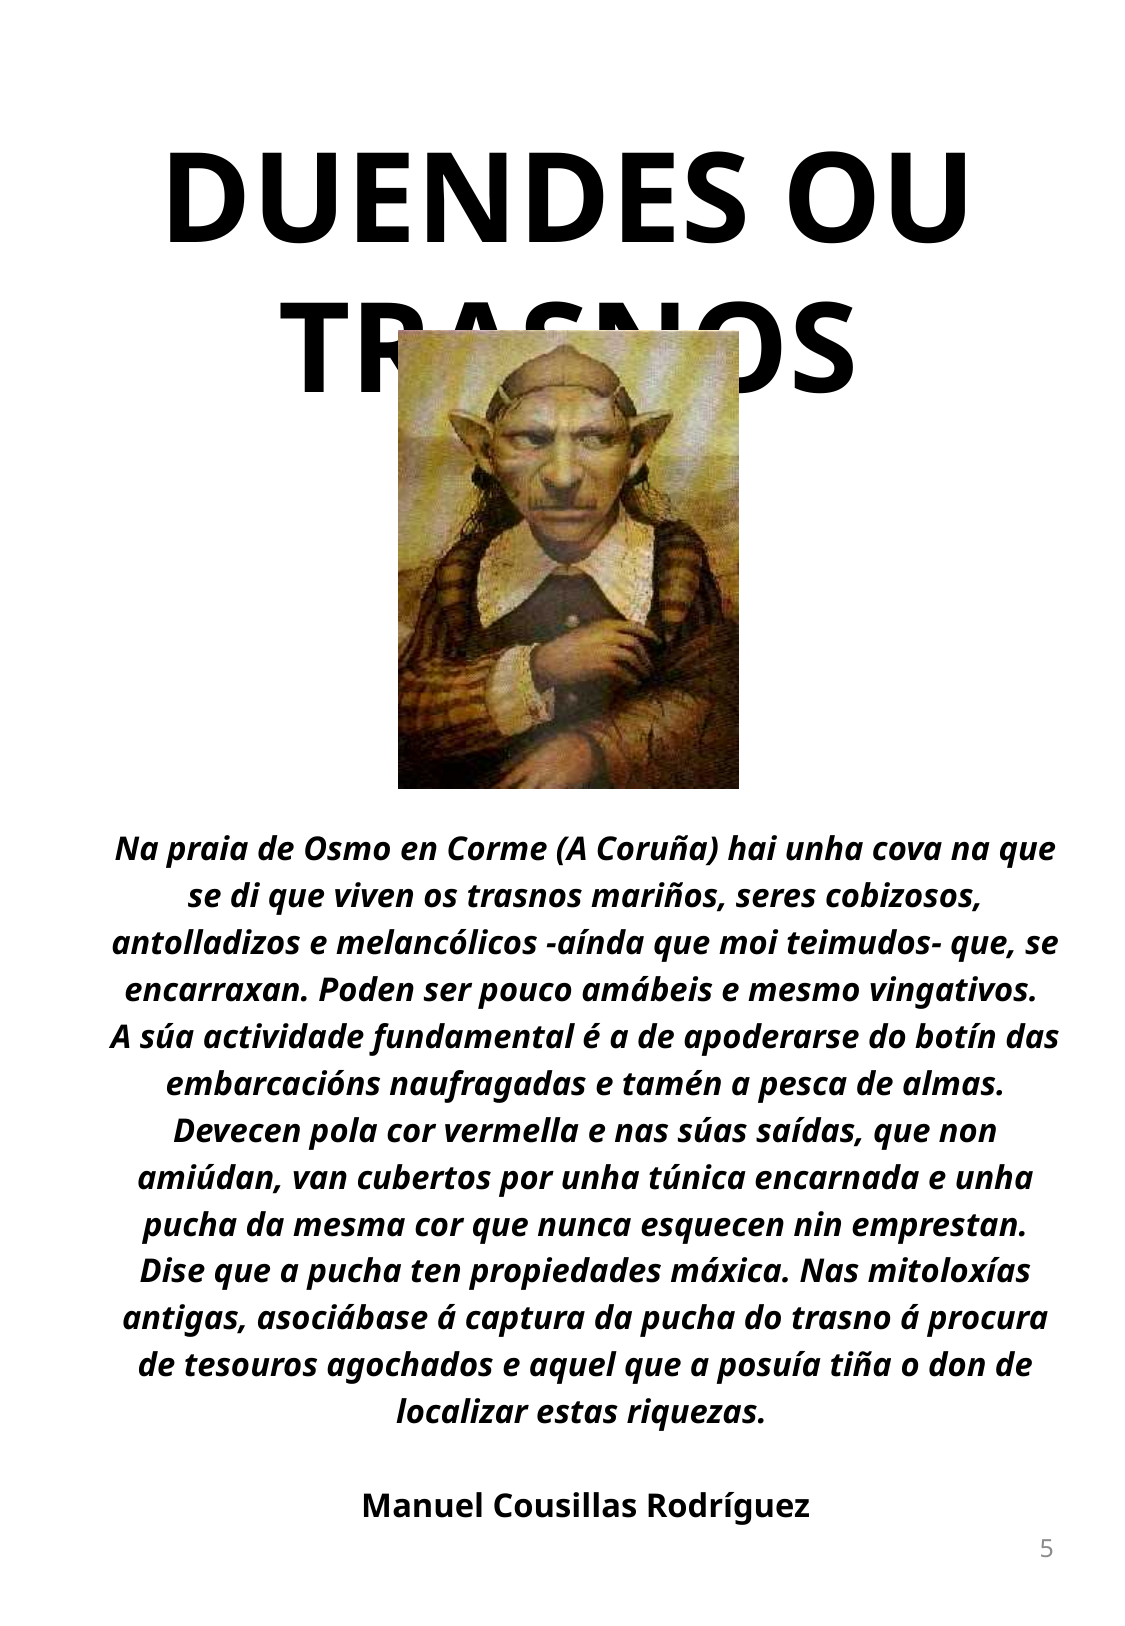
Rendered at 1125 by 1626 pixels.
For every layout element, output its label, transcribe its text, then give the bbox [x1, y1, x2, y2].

slide_number 5 [806, 1506, 1069, 1593]
text_box Na praia de Osmo en Corme (A Coruña) hai unha cova na que se di que viven os trasnos mariños, seres cobizosos, antolladizos e melancólicos -aínda que moi teimudos- que, se encarraxan. Poden ser pouco amábeis e mesmo vingativos. A súa actividade fundamental é a de apoderarse do botín das embarcacións naufragadas e tamén a pesca de almas. Devecen pola cor vermella e nas súas saídas, que non amiúdan, van cubertos por unha túnica encarnada e unha pucha da mesma cor que nunca esquecen nin emprestan. Dise que a pucha ten propiedades máxica. Nas mitoloxías antigas, asociábase á captura da pucha do trasno á procura de tesouros agochados e aquel que a posuía tiña o don de localizar estas riquezas. Manuel Cousillas Rodríguez [93, 812, 1079, 1539]
picture [398, 330, 739, 790]
title DUENDES OU TRASNOS [82, 167, 1055, 368]
